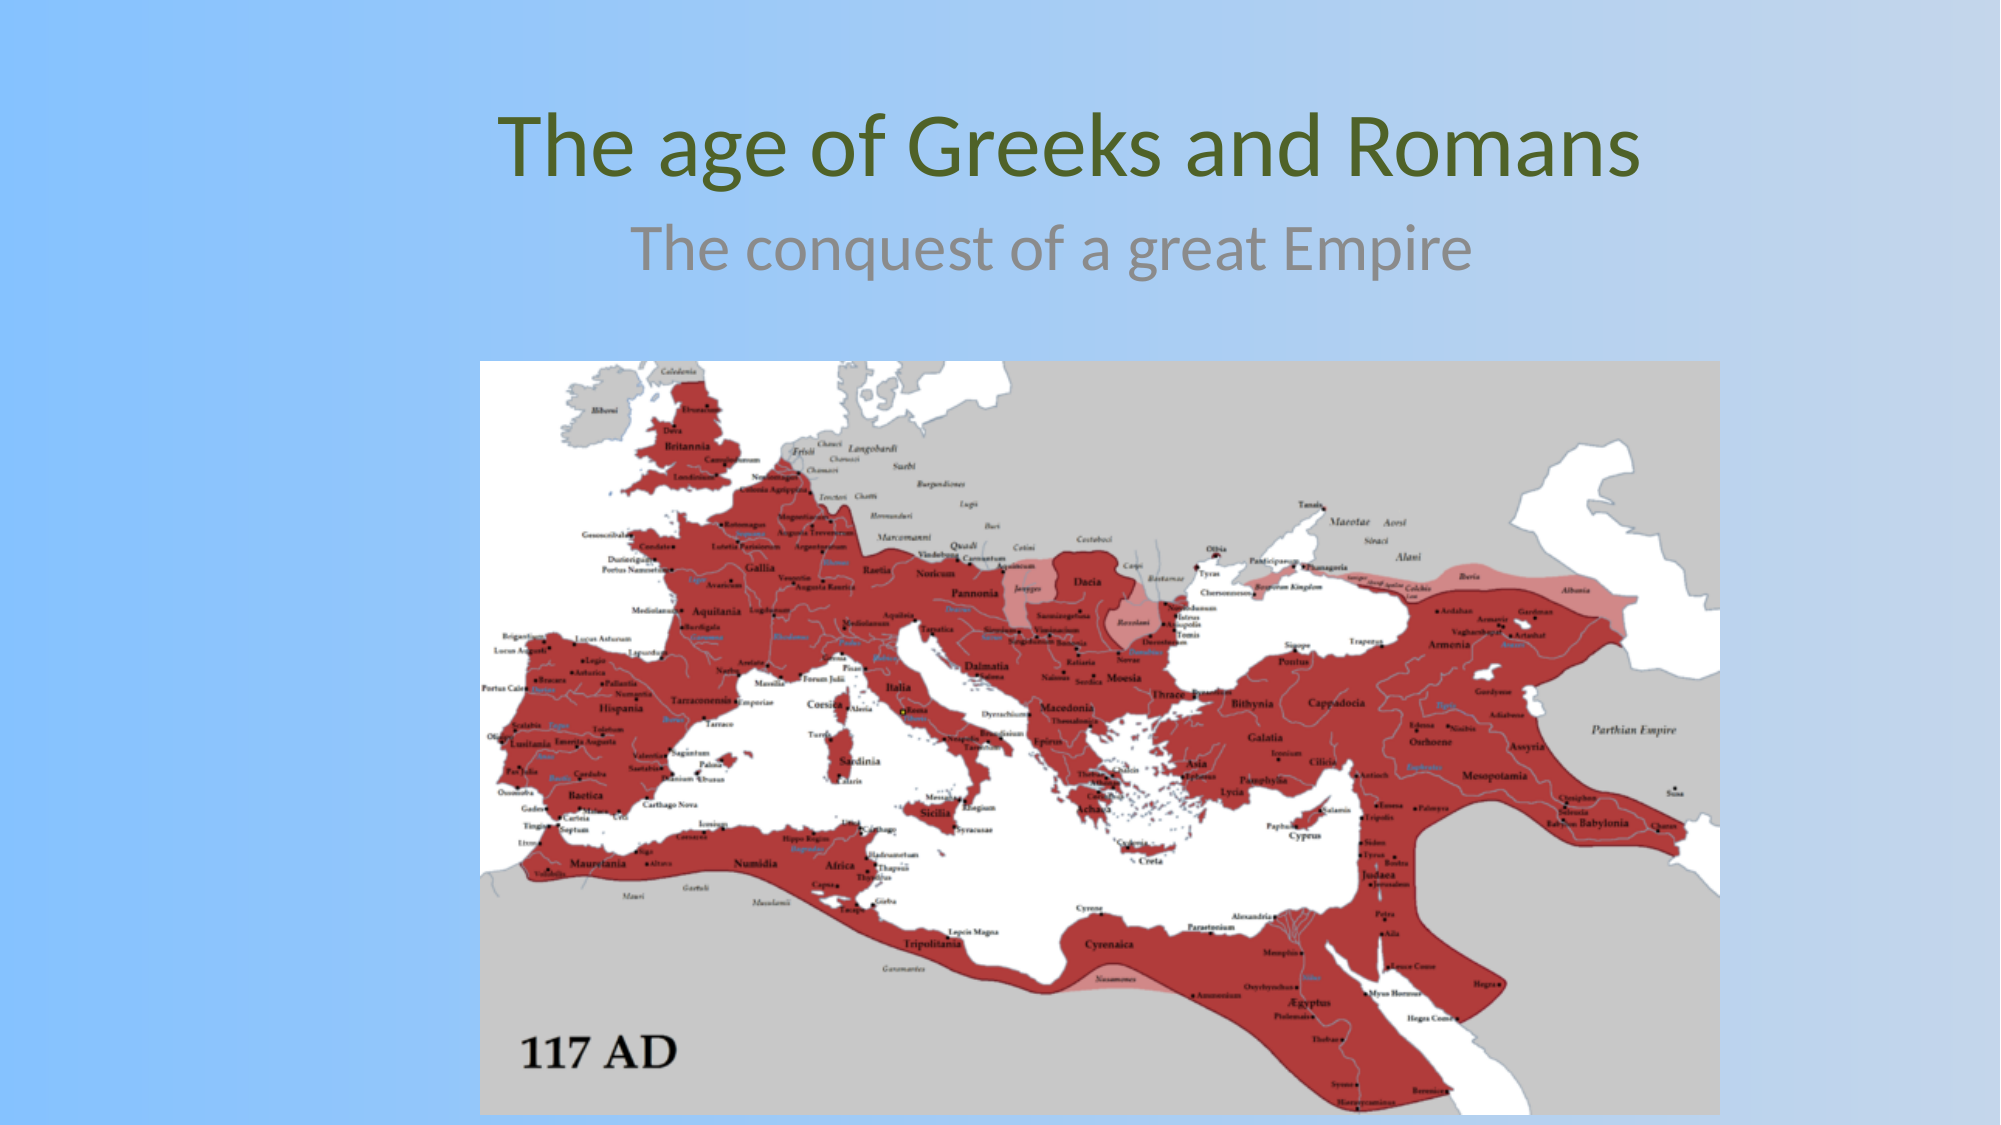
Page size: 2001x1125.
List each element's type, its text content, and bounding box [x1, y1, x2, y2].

subtitle The conquest of a great Empire [527, 196, 1578, 360]
picture [479, 361, 1720, 1115]
title The age of Greeks and Romans [433, 19, 1709, 261]
